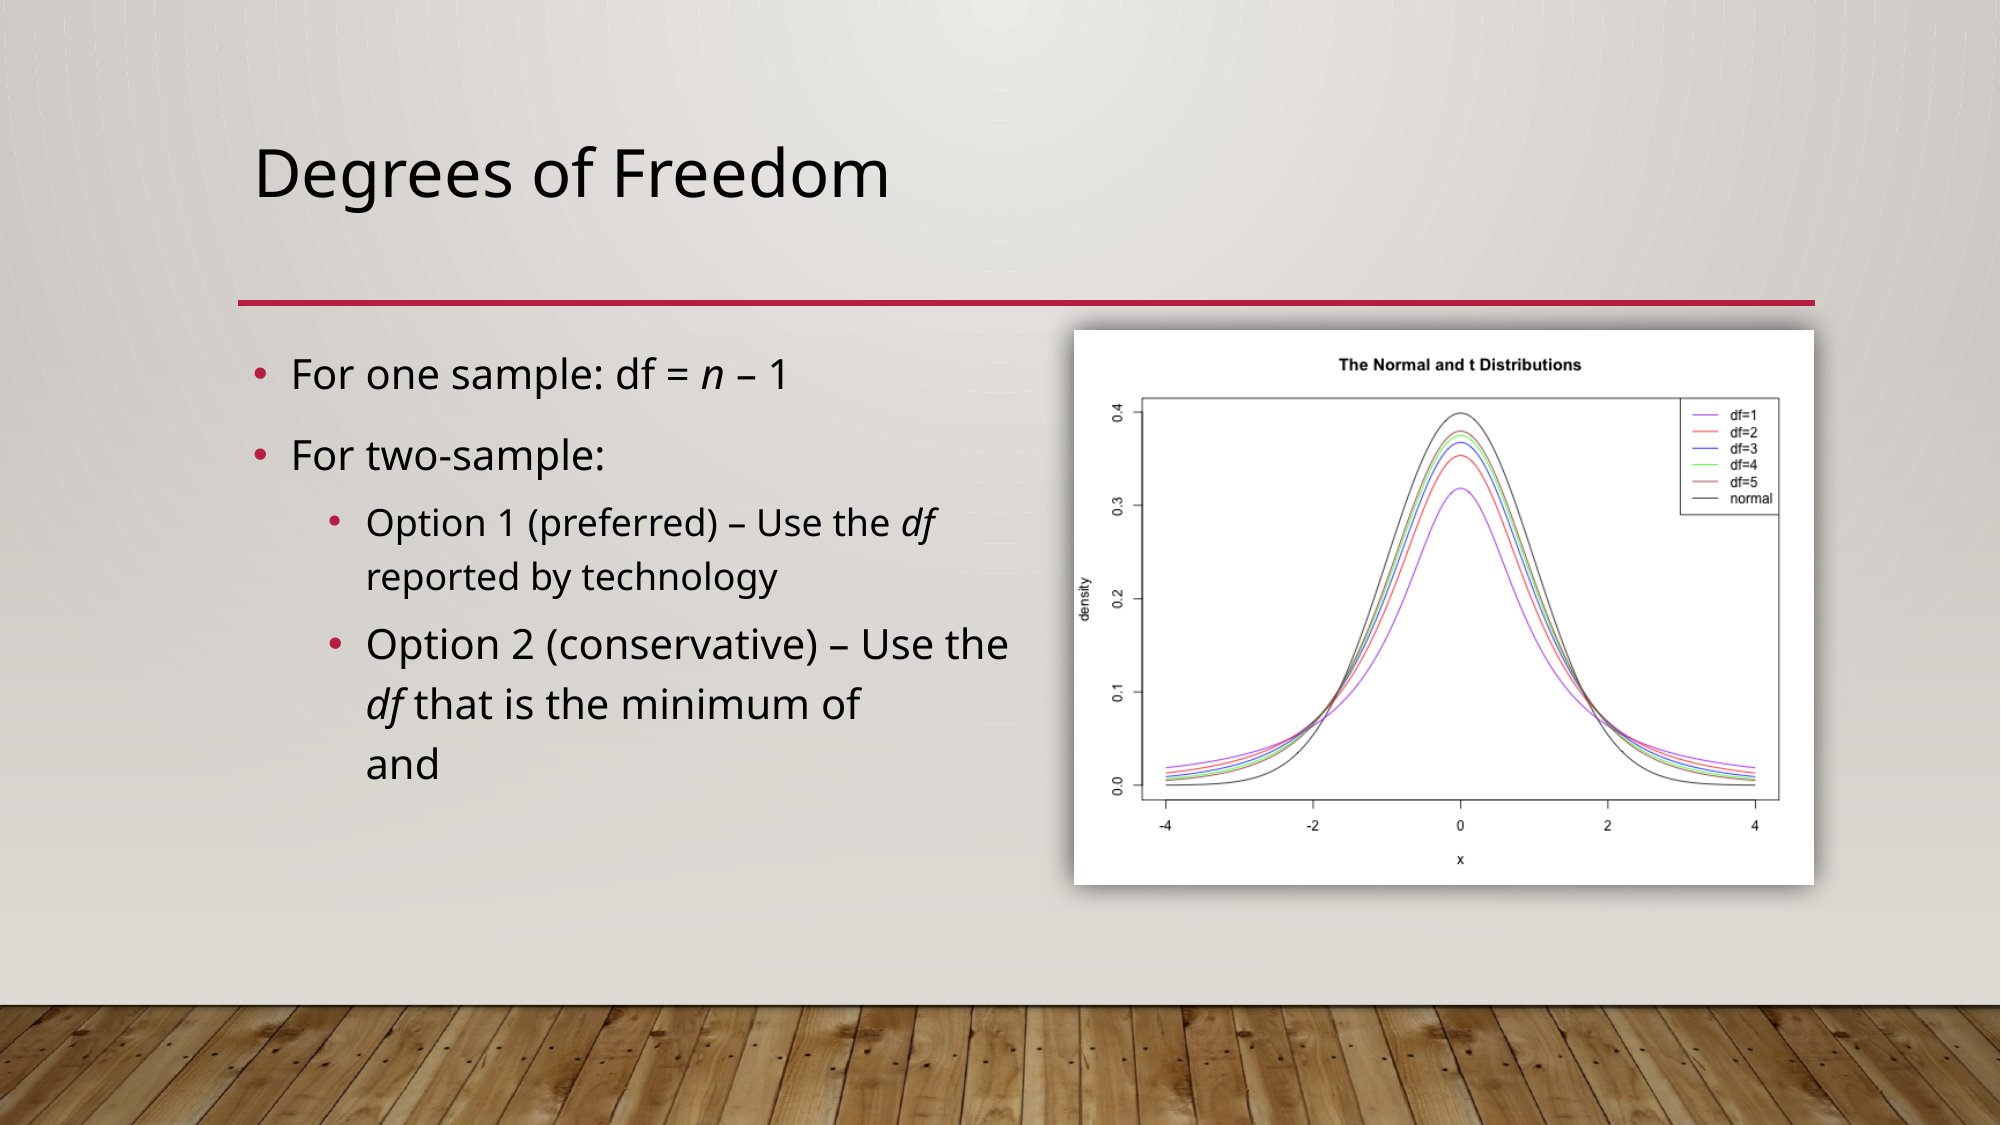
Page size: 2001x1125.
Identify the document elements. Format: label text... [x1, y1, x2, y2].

picture [0, 1005, 2000, 1125]
picture [1074, 330, 1814, 885]
title Degrees of Freedom [238, 131, 1814, 305]
